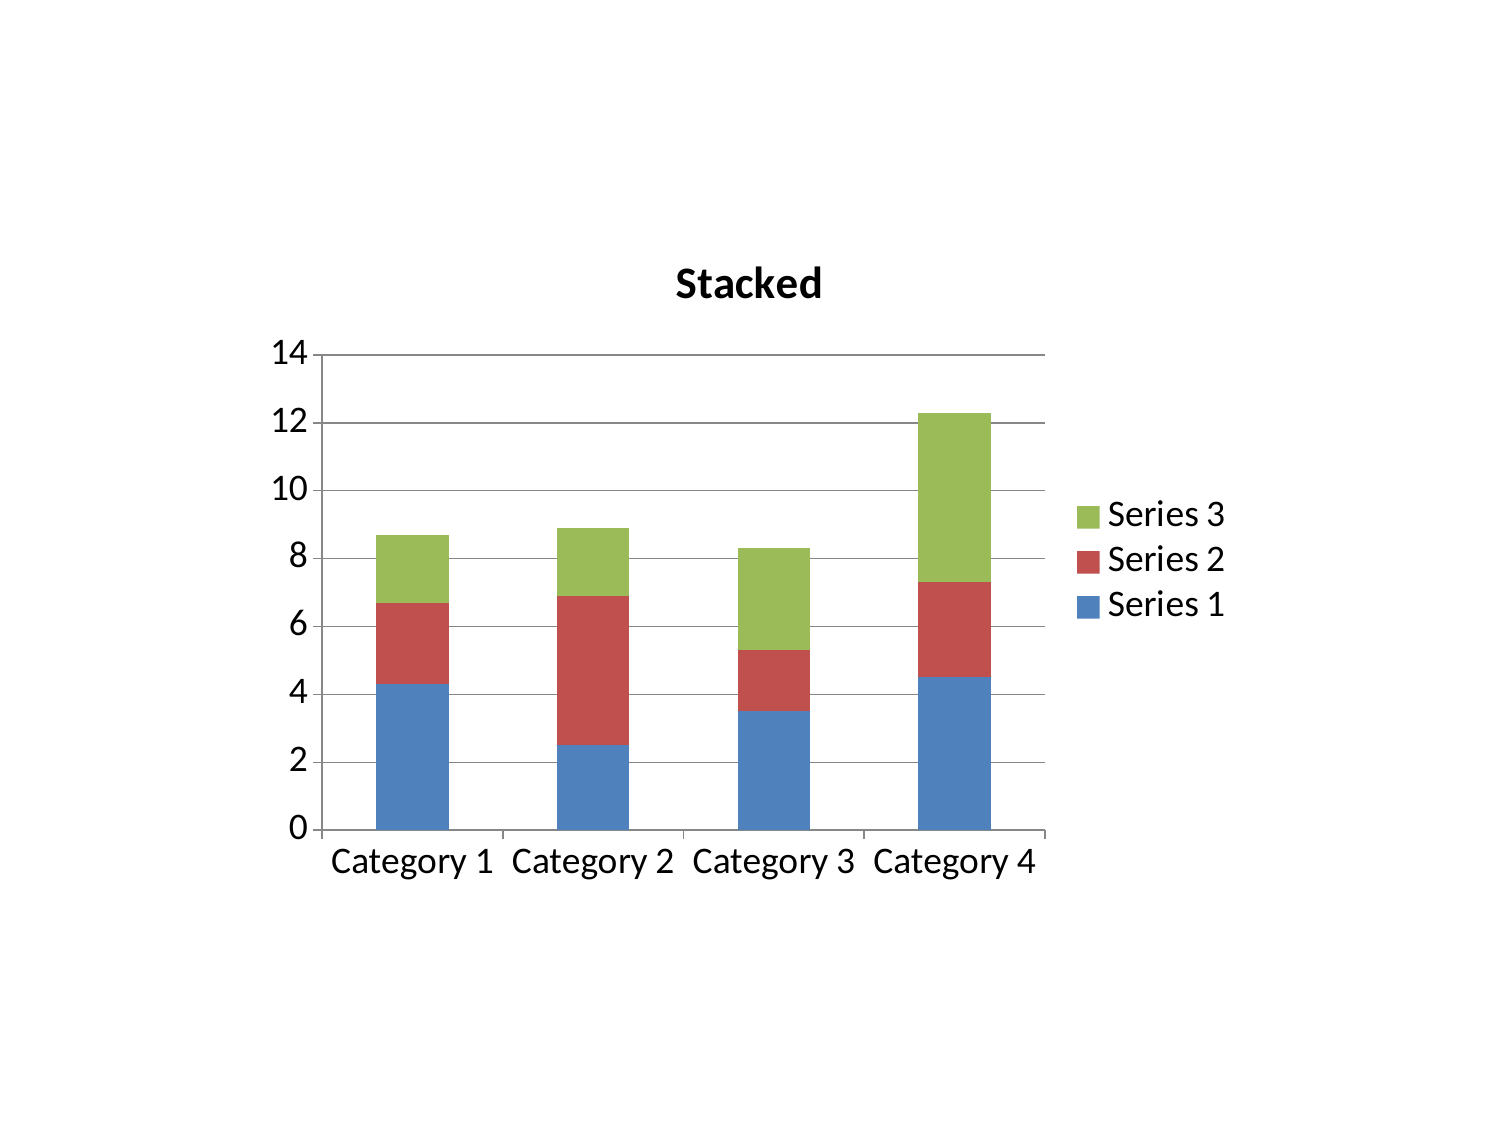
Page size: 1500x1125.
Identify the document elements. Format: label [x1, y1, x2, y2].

chart [249, 228, 1251, 897]
